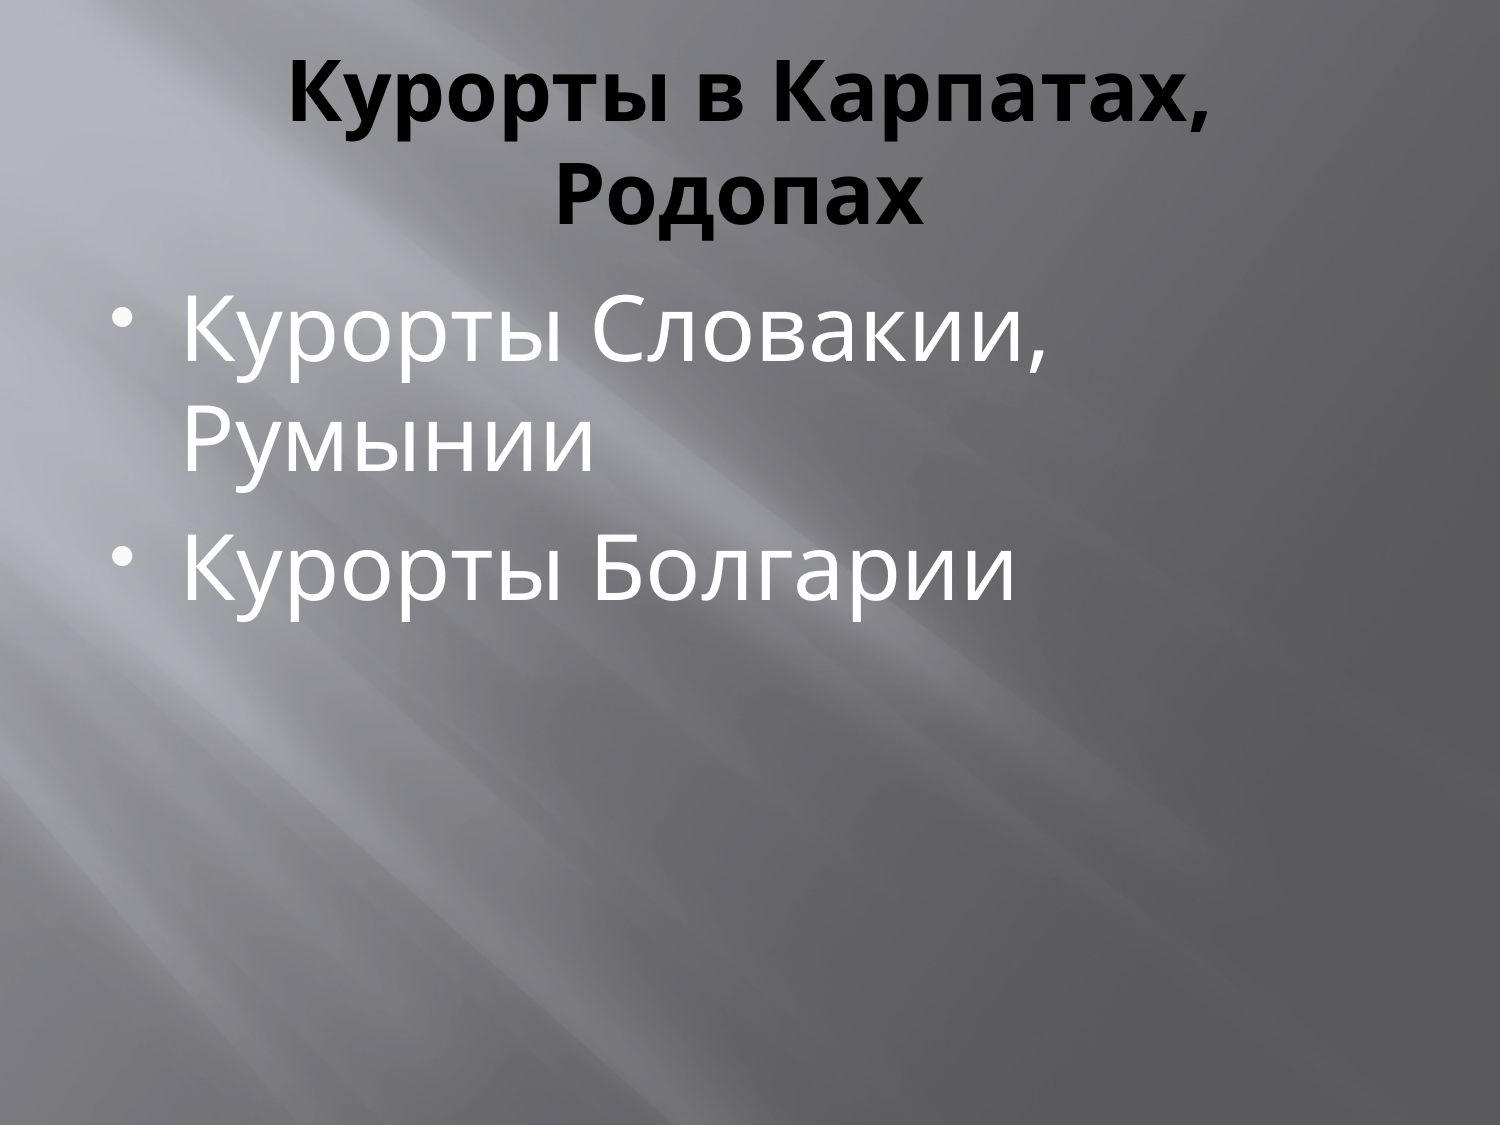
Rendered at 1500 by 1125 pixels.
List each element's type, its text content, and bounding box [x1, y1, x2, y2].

title Курорты в Карпатах, Родопах [75, 45, 1425, 233]
list Курорты Словакии, Румынии Курорты Болгарии [75, 262, 1425, 1035]
